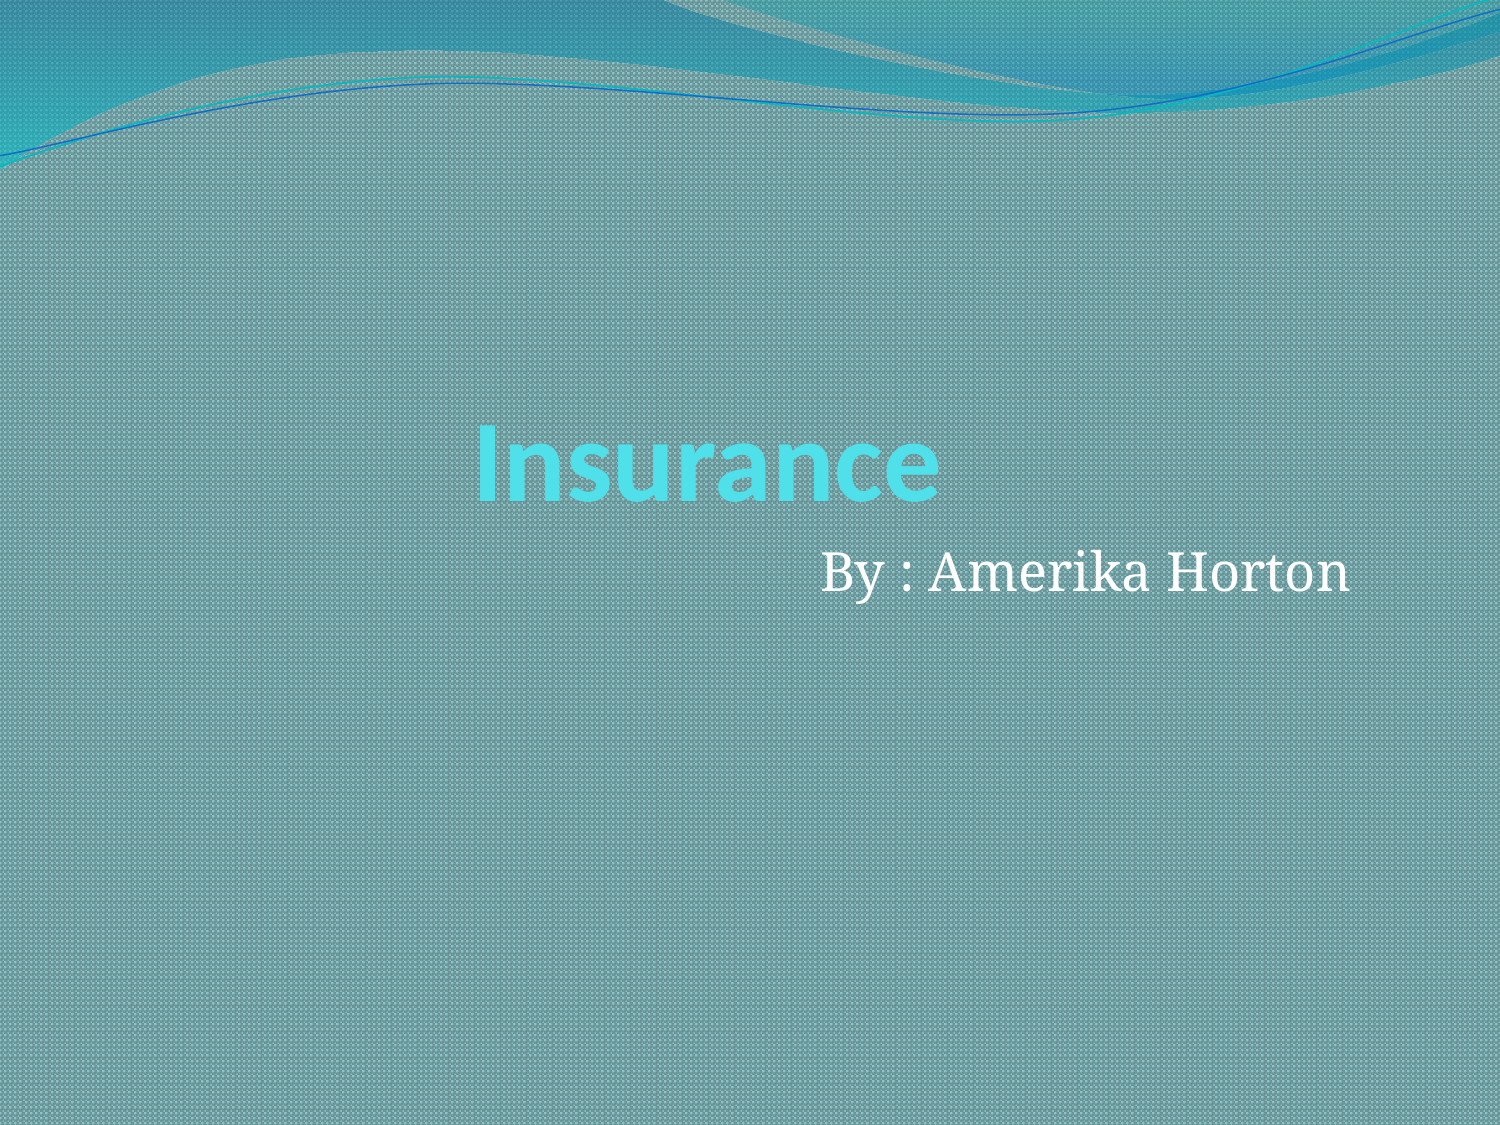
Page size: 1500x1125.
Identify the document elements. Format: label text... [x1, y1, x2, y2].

subtitle By : Amerika Horton [87, 529, 1376, 818]
title Insurance [87, 224, 1376, 525]
